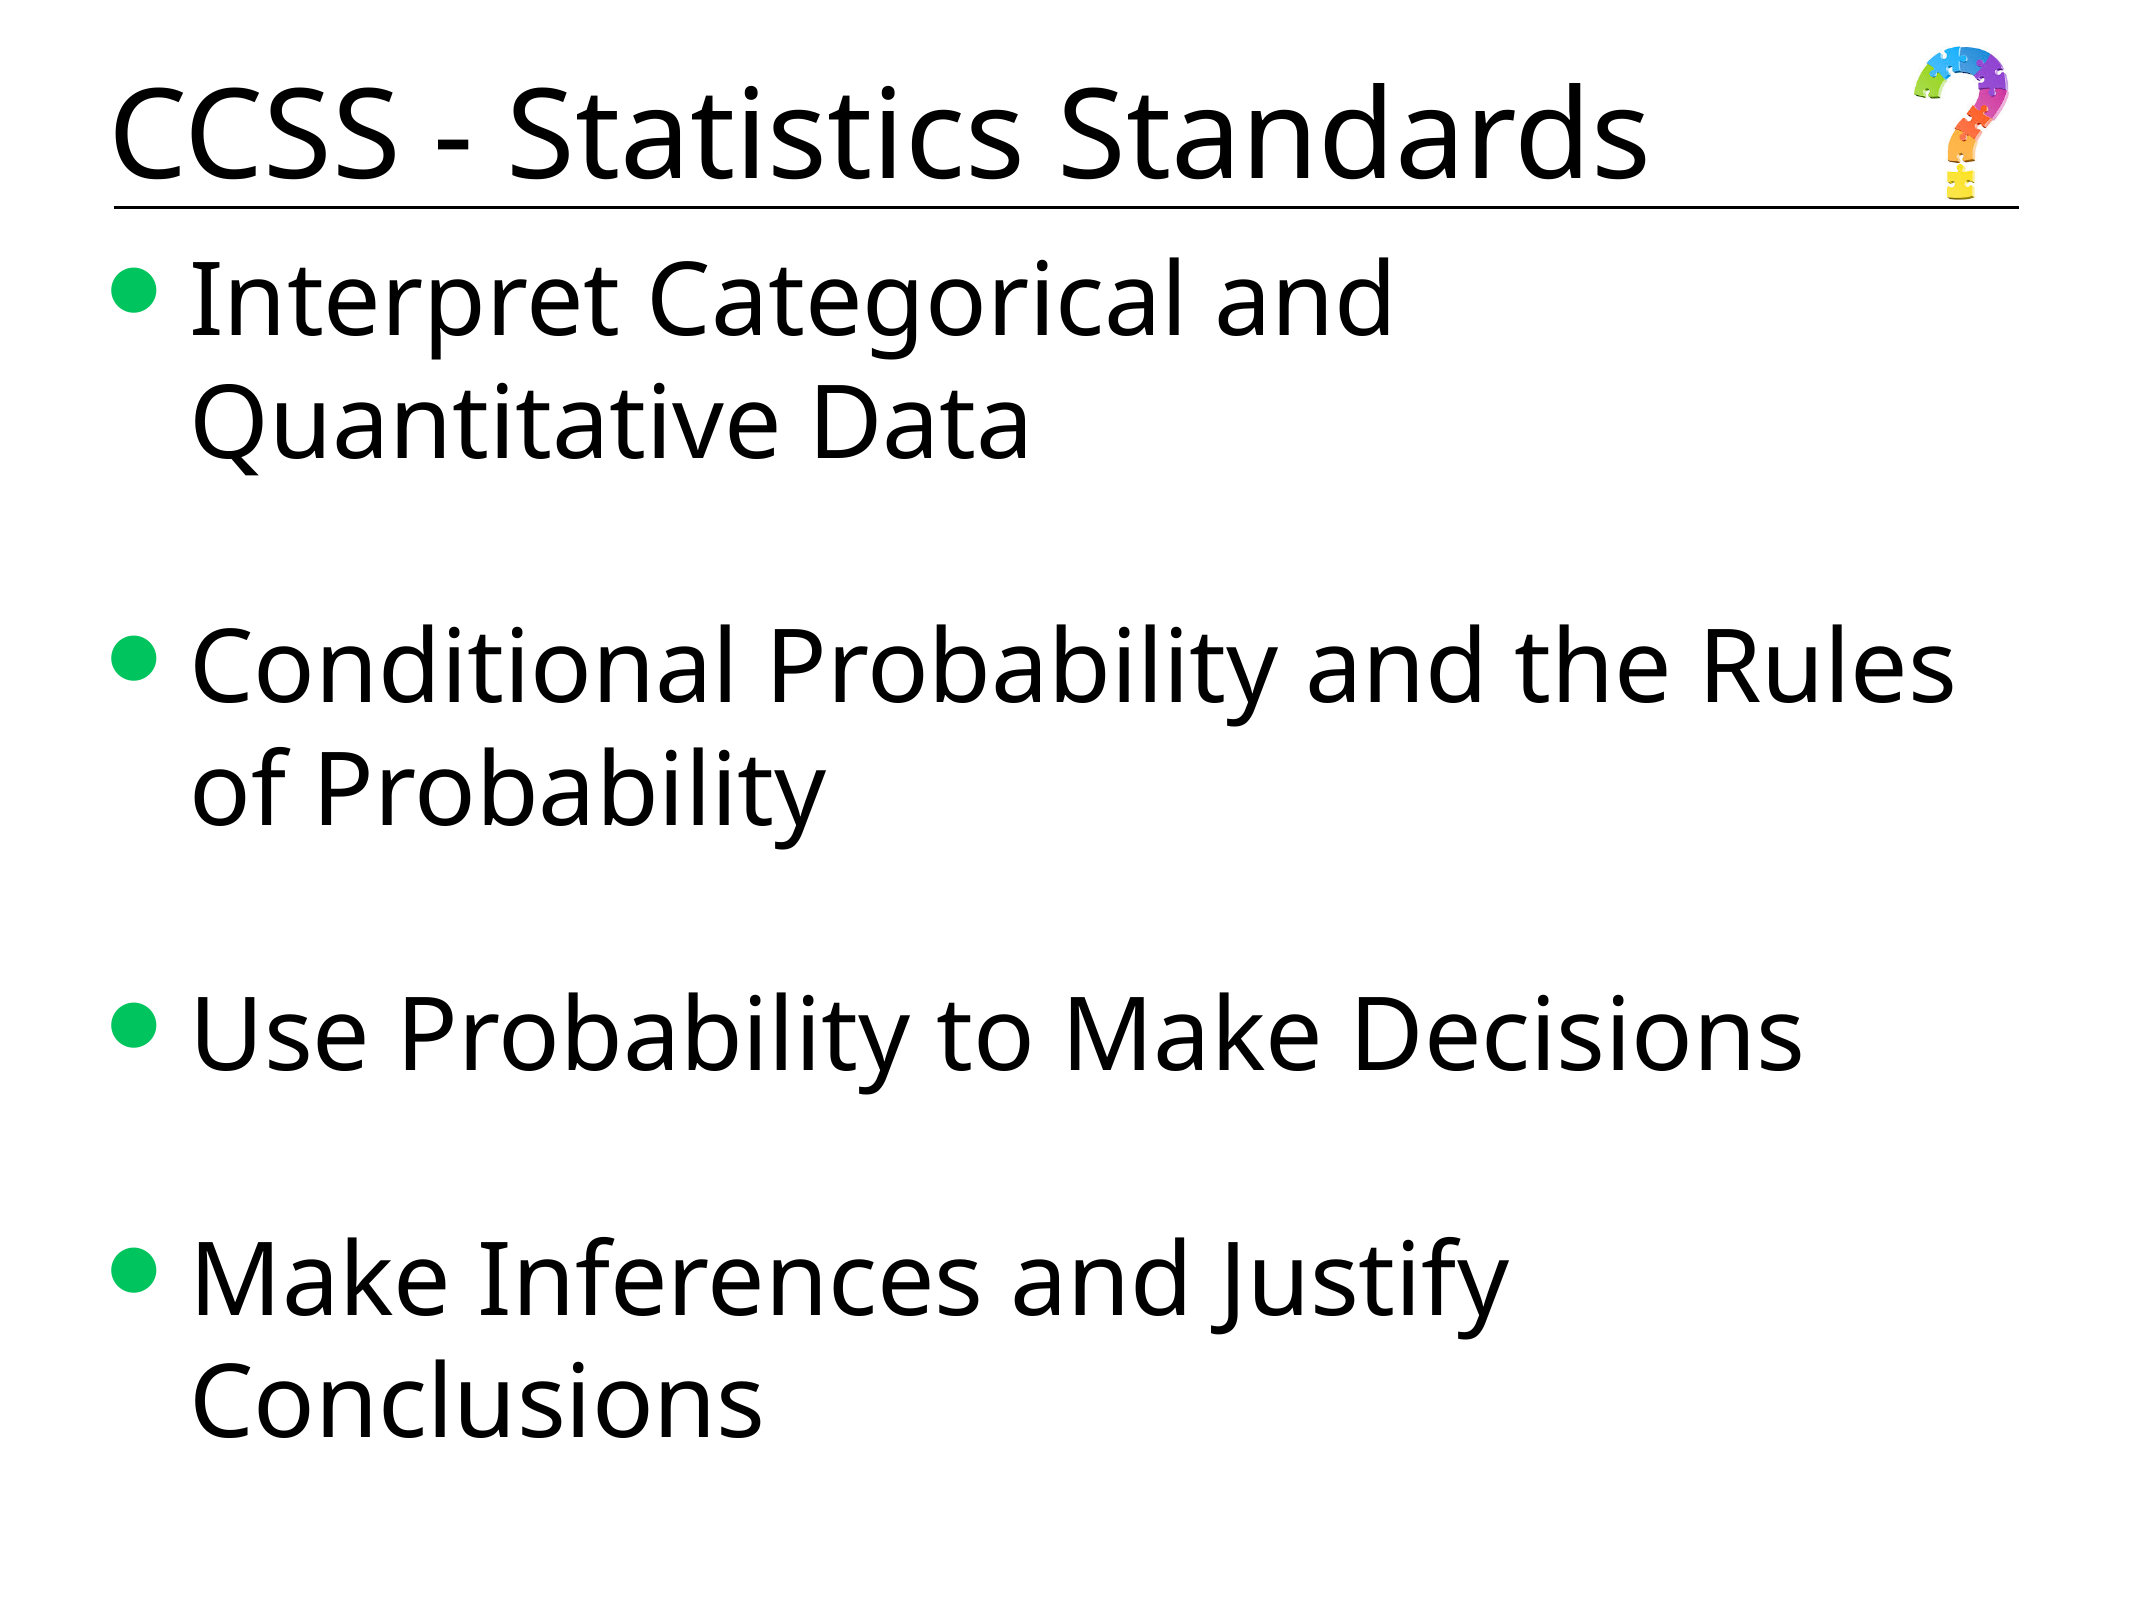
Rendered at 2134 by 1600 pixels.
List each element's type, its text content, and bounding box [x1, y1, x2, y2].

text_box Interpret Categorical and Quantitative Data Conditional Probability and the Rules of Probability Use Probability to Make Decisions Make Inferences and Justify Conclusions [102, 316, 2007, 1375]
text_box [114, 35, 2026, 210]
text_box CCSS - Statistics Standards [108, 41, 113, 215]
